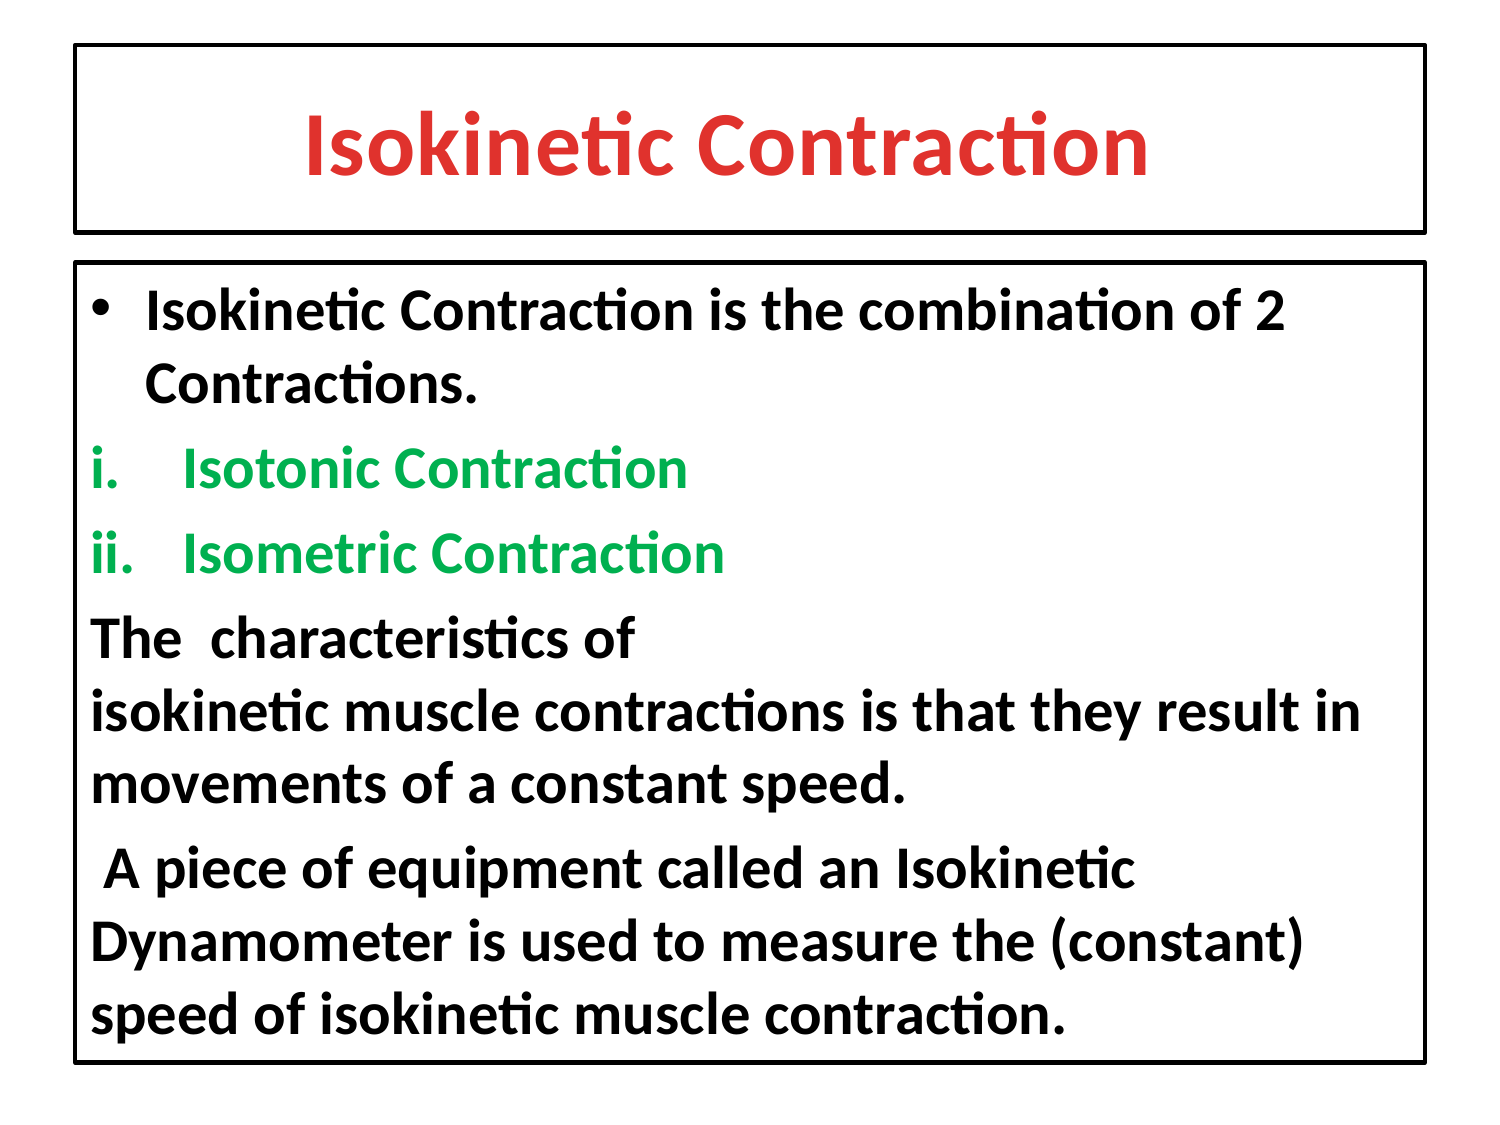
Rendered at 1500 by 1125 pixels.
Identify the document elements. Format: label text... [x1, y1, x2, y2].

title Isokinetic Contraction [73, 43, 1427, 235]
list Isokinetic Contraction is the combination of 2 Contractions. Isotonic Contraction Isometric Contraction The characteristics of isokinetic muscle contractions is that they result in movements of a constant speed. A piece of equipment called an Isokinetic Dynamometer is used to measure the (constant) speed of isokinetic muscle contraction. [73, 260, 1427, 1065]
